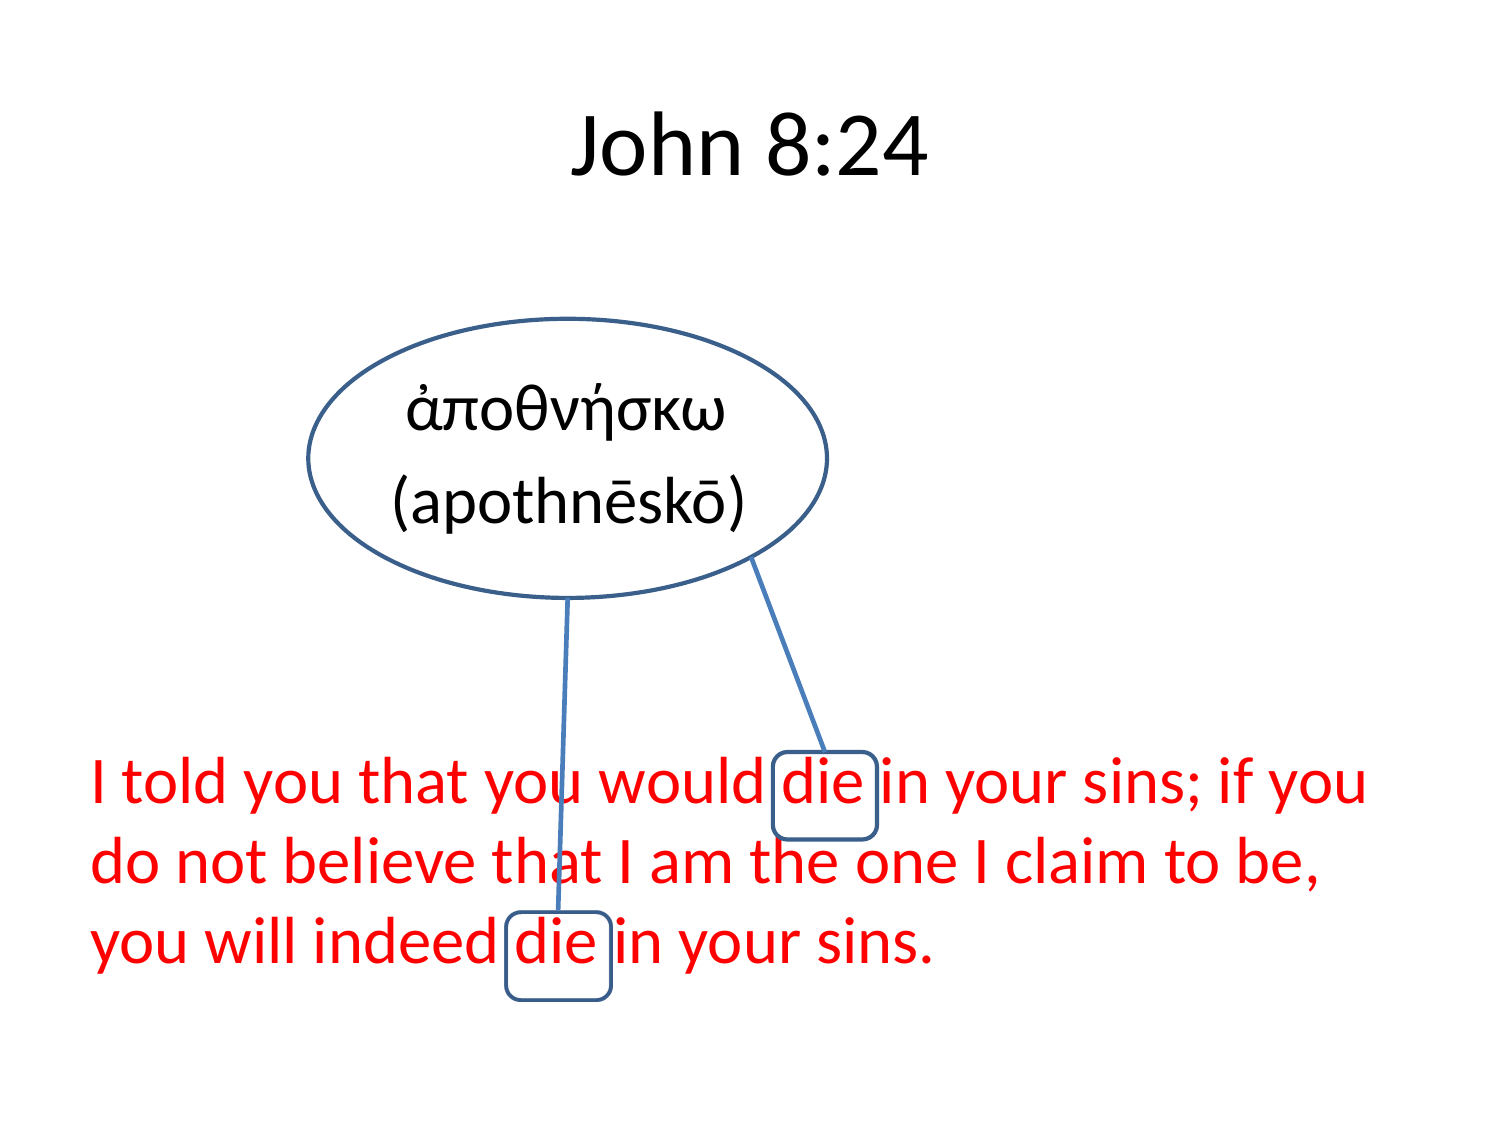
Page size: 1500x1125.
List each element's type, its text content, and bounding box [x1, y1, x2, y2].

text_box [306, 316, 830, 601]
text_box [770, 749, 880, 842]
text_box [557, 597, 568, 911]
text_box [750, 556, 826, 753]
list ἀποθνήσκω (apothnēskō) I told you that you would die in your sins; if you do not believe that I am the one I claim to be, you will indeed die in your sins. [75, 262, 1425, 1005]
picture [503, 909, 613, 1003]
title John 8:24 [75, 45, 1425, 233]
